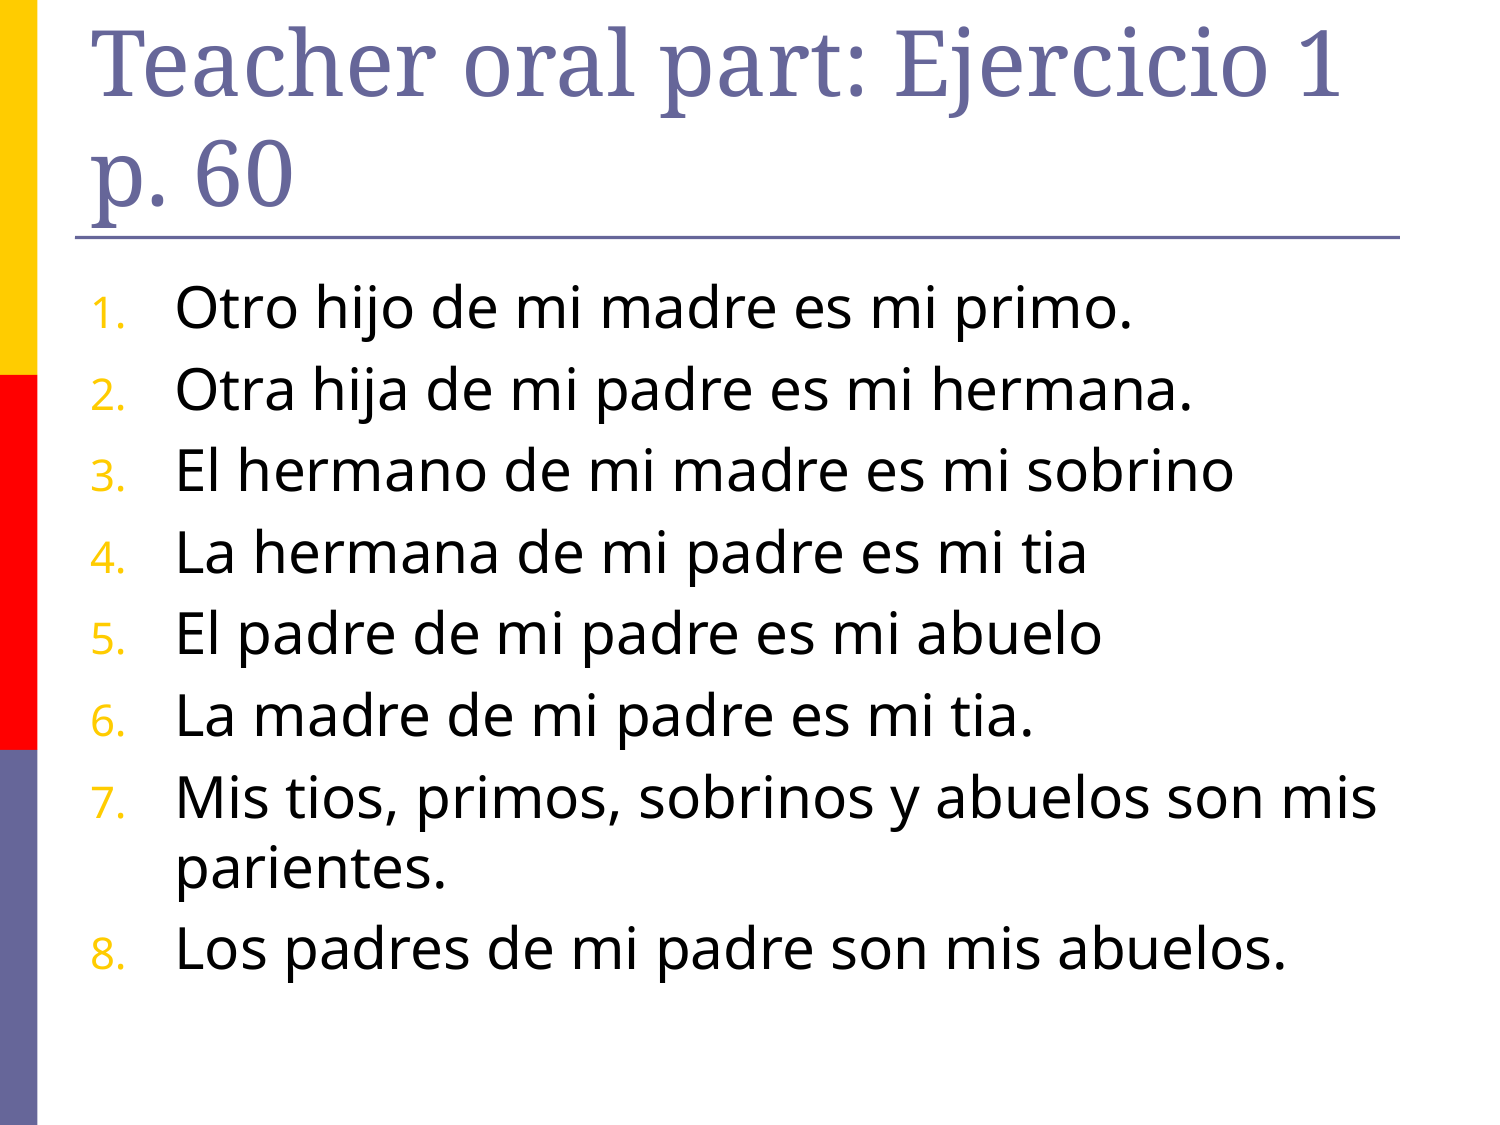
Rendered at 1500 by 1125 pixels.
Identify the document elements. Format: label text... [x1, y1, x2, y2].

list Otro hijo de mi madre es mi primo. Otra hija de mi padre es mi hermana. El hermano de mi madre es mi sobrino La hermana de mi padre es mi tia El padre de mi padre es mi abuelo La madre de mi padre es mi tia. Mis tios, primos, sobrinos y abuelos son mis parientes. Los padres de mi padre son mis abuelos. [75, 262, 1425, 1006]
title Teacher oral part: Ejercicio 1 p. 60 [75, 45, 1425, 233]
